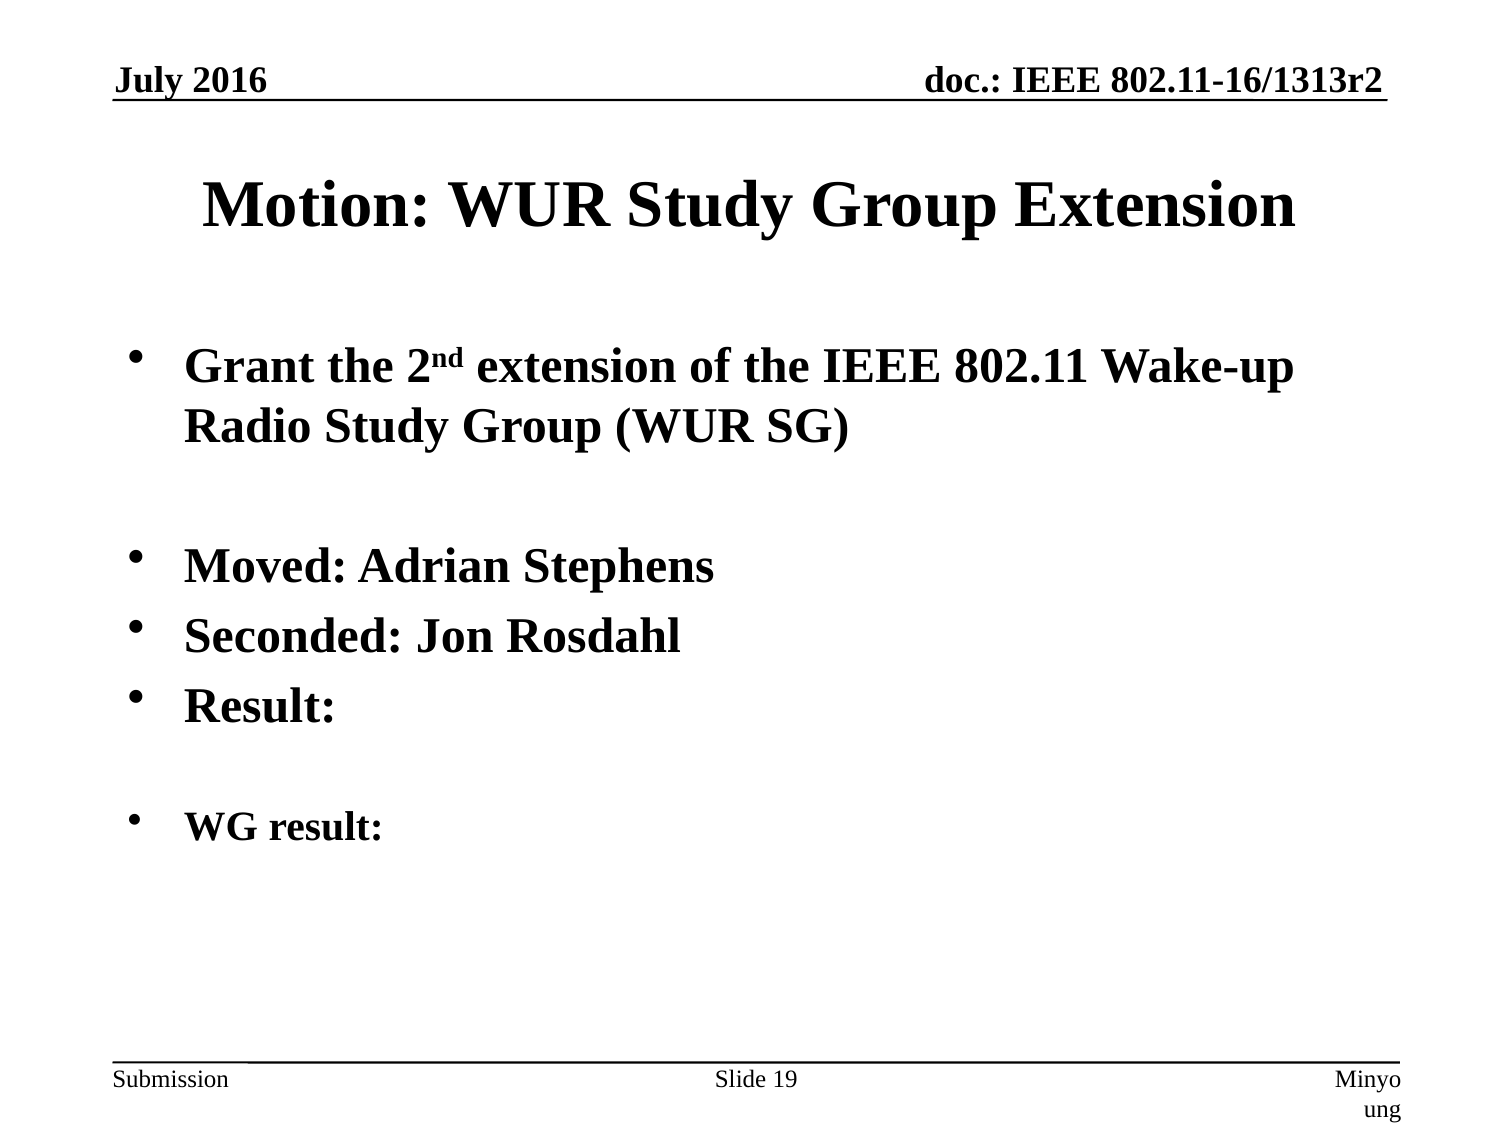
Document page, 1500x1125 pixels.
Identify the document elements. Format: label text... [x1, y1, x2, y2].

footer Minyoung Park (Intel Corp.) [1324, 1061, 1402, 1093]
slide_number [114, 54, 374, 101]
slide_number Slide 19 [712, 1061, 800, 1093]
list Grant the 2nd extension of the IEEE 802.11 Wake-up Radio Study Group (WUR SG) Moved: Adrian Stephens Seconded: Jon Rosdahl Result: WG result: [112, 324, 1388, 1000]
title Motion: WUR Study Group Extension [112, 112, 1388, 288]
